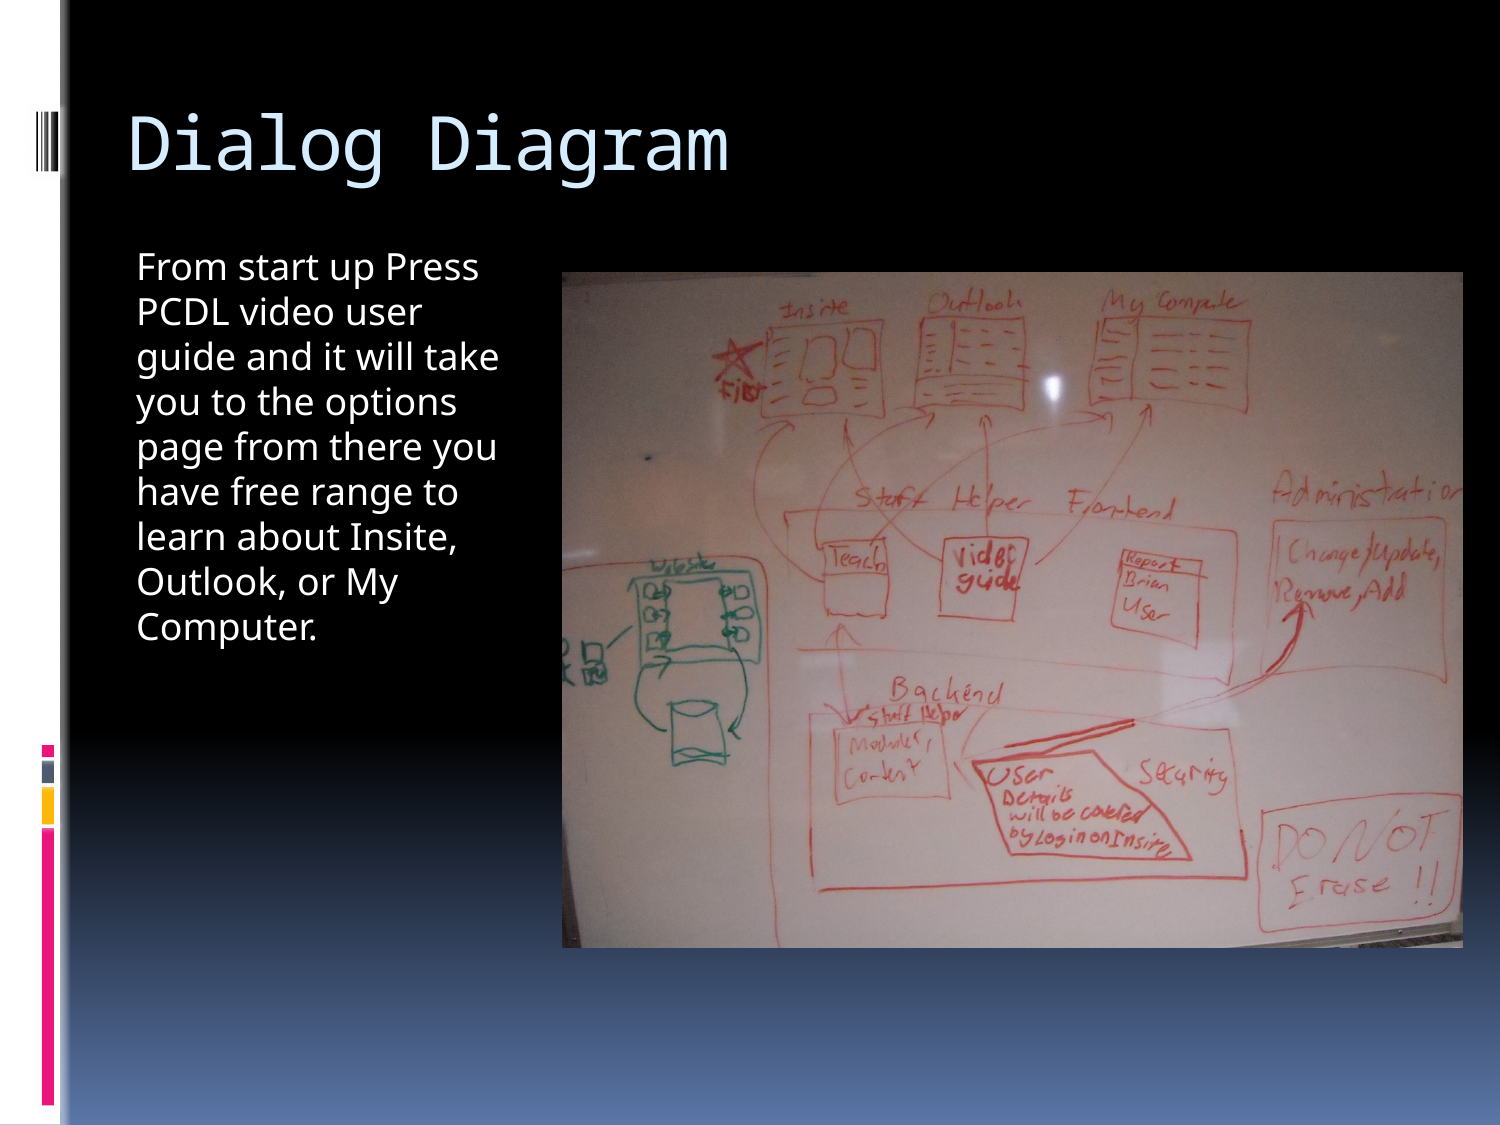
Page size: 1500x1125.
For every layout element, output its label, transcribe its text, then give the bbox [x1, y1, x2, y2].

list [561, 272, 1463, 949]
list From start up Press PCDL video user guide and it will take you to the options page from there you have free range to learn about Insite, Outlook, or My Computer. [112, 235, 525, 986]
title Dialog Diagram [112, 44, 1463, 236]
